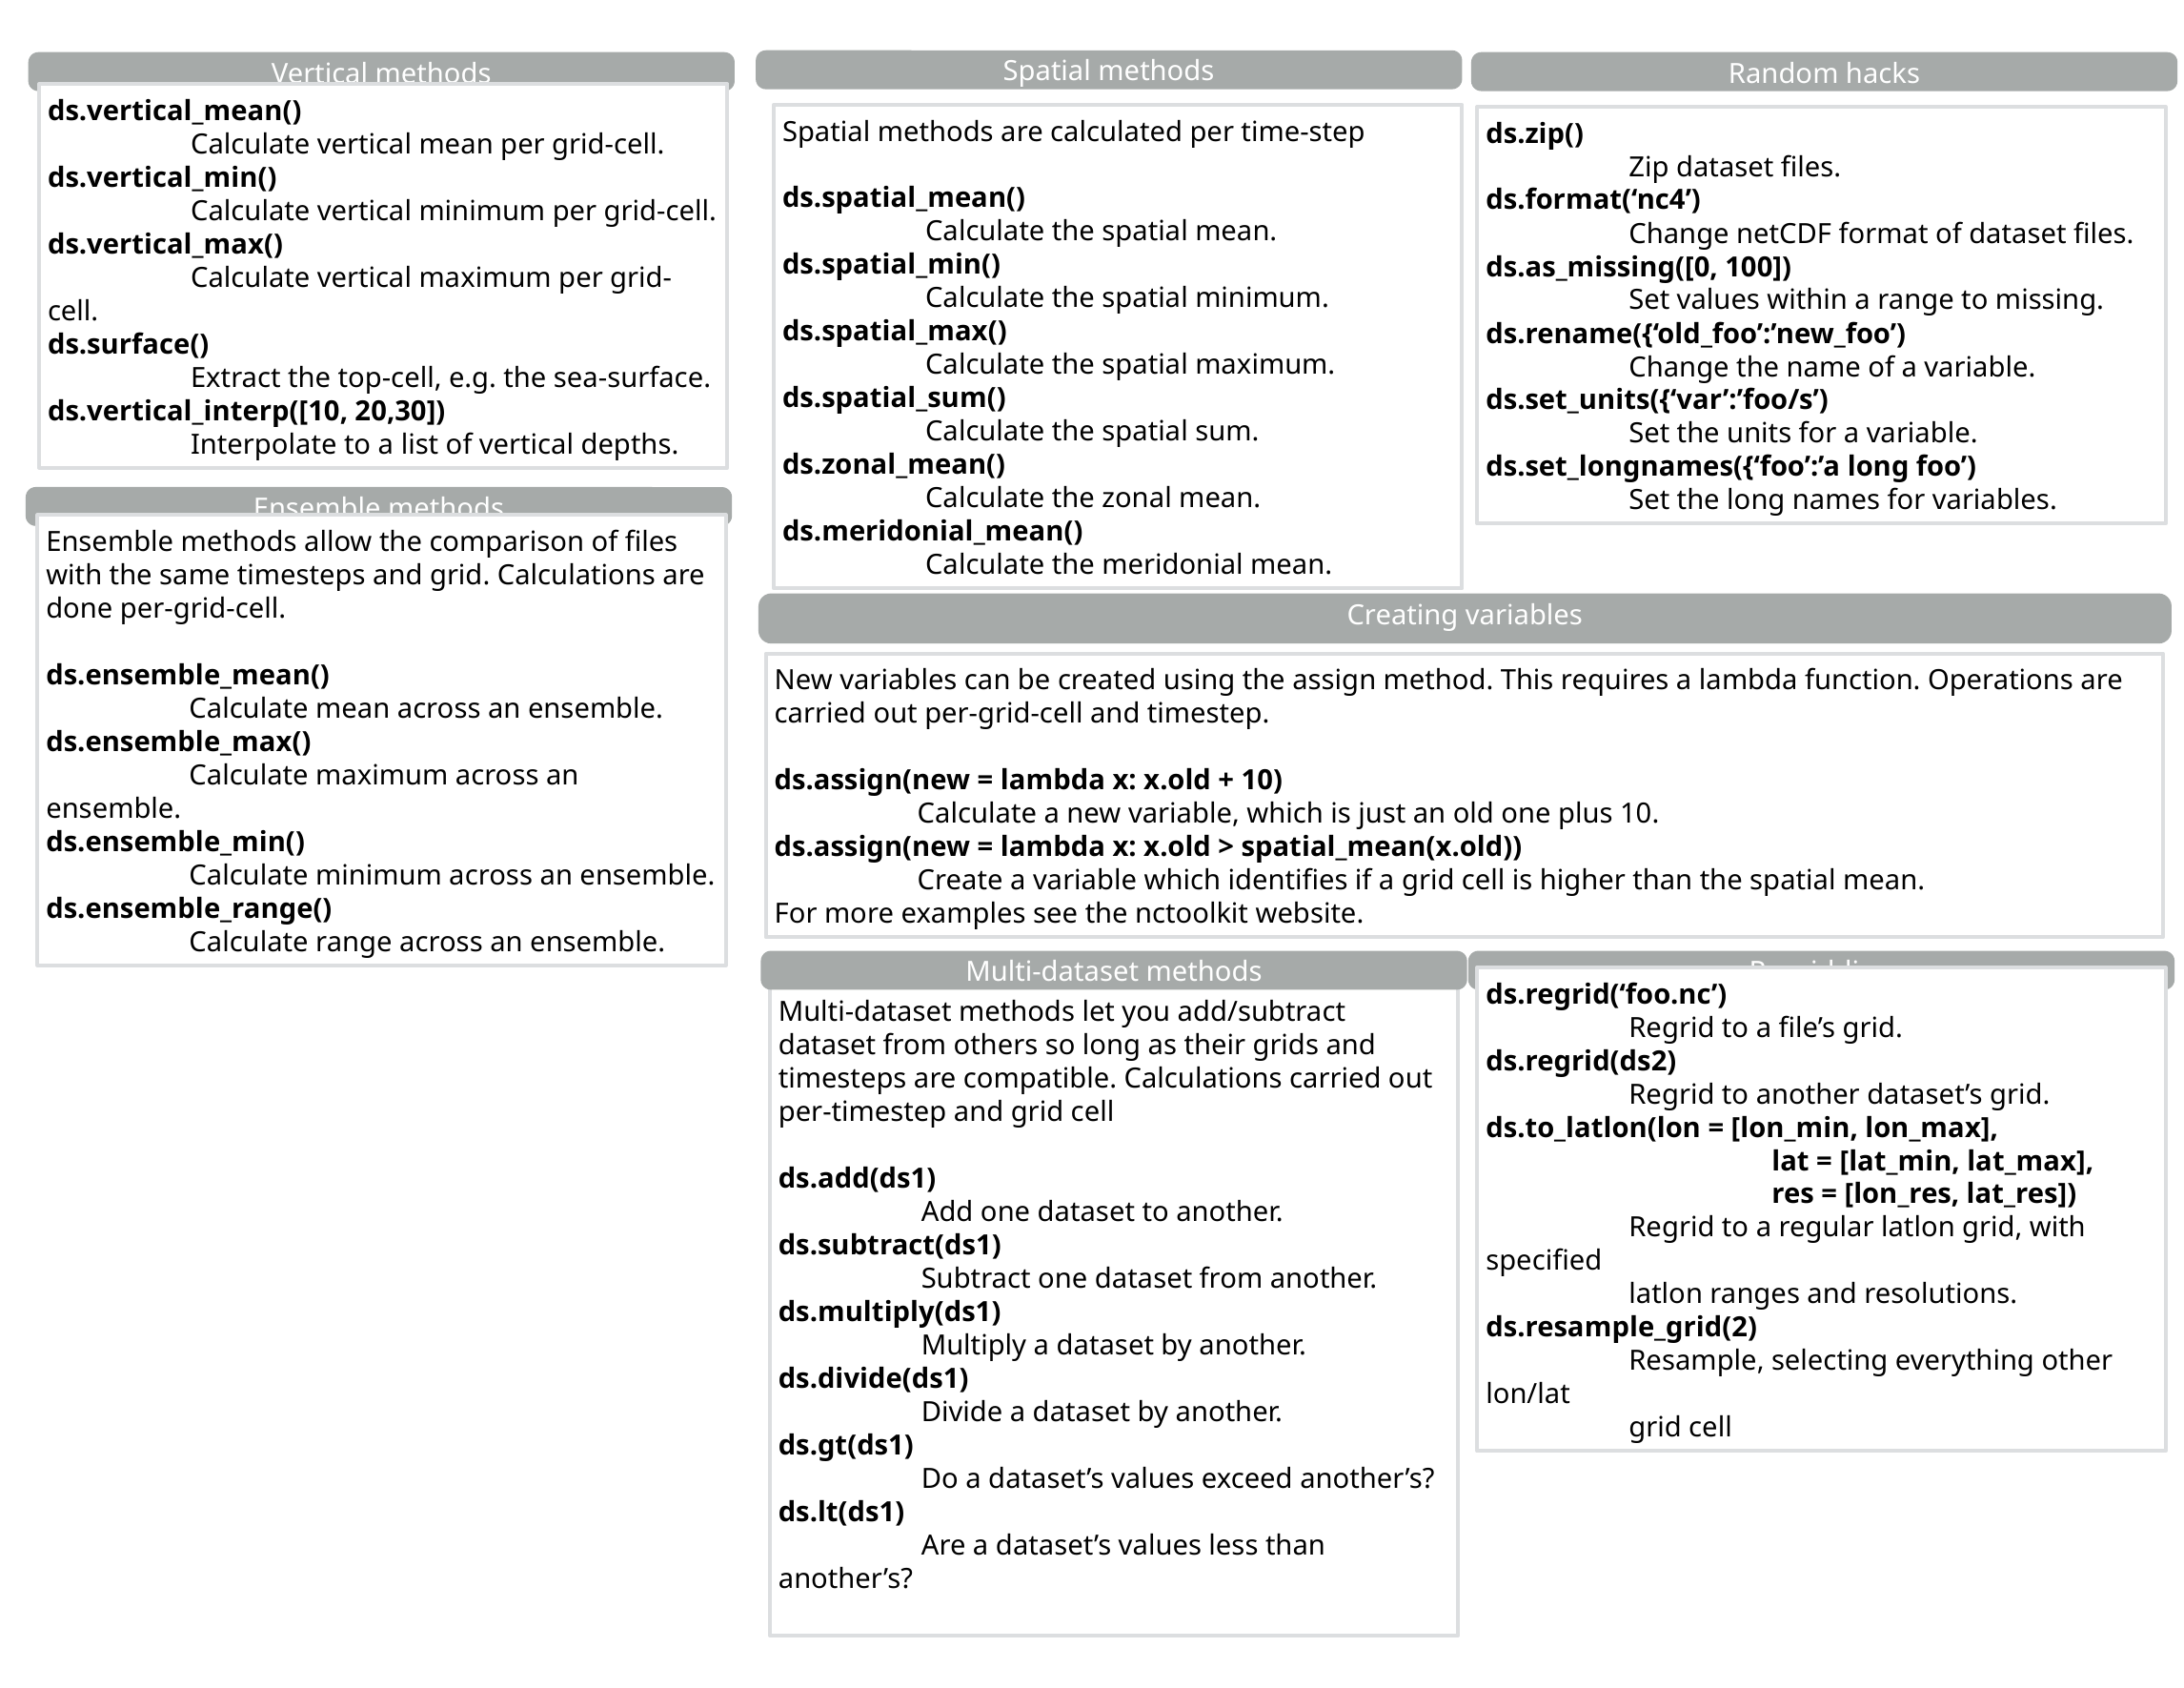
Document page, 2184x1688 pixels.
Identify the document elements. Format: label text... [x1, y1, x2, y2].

text_box Vertical methods [28, 51, 735, 92]
text_box Spatial methods are calculated per time-step ds.spatial_mean() Calculate the spatial mean. ds.spatial_min() Calculate the spatial minimum. ds.spatial_max() Calculate the spatial maximum. ds.spatial_sum() Calculate the spatial sum. ds.zonal_mean() Calculate the zonal mean. ds.meridonial_mean() Calculate the meridonial mean. [772, 103, 1464, 590]
text_box Multi-dataset methods [760, 950, 1467, 990]
text_box Ensemble methods [25, 486, 733, 526]
text_box Creating variables [758, 593, 2172, 644]
text_box ds.regrid(‘foo.nc’) Regrid to a file’s grid. ds.regrid(ds2) Regrid to another dataset’s grid. ds.to_latlon(lon = [lon_min, lon_max], lat = [lat_min, lat_max], res = [lon_res, lat_res]) Regrid to a regular latlon grid, with specified latlon ranges and resolutions. ds.resample_grid(2) Resample, selecting everything other lon/lat grid cell [1475, 966, 2168, 1453]
text_box Ensemble methods allow the comparison of files with the same timesteps and grid. Calculations are done per-grid-cell. ds.ensemble_mean() Calculate mean across an ensemble. ds.ensemble_max() Calculate maximum across an ensemble. ds.ensemble_min() Calculate minimum across an ensemble. ds.ensemble_range() Calculate range across an ensemble. [35, 513, 728, 967]
text_box Random hacks [1470, 51, 2178, 92]
text_box ds.vertical_mean() Calculate vertical mean per grid-cell. ds.vertical_min() Calculate vertical minimum per grid-cell. ds.vertical_max() Calculate vertical maximum per grid-cell. ds.surface() Extract the top-cell, e.g. the sea-surface. ds.vertical_interp([10, 20,30]) Interpolate to a list of vertical depths. [37, 82, 729, 470]
text_box ds.zip() Zip dataset files. ds.format(‘nc4’) Change netCDF format of dataset files. ds.as_missing([0, 100]) Set values within a range to missing. ds.rename({‘old_foo’:’new_foo’) Change the name of a variable. ds.set_units({‘var’:’foo/s’) Set the units for a variable. ds.set_longnames({‘foo’:’a long foo’) Set the long names for variables. [1475, 105, 2168, 525]
text_box Spatial methods [756, 50, 1463, 90]
text_box Regridding [1467, 950, 2175, 989]
text_box Multi-dataset methods let you add/subtract dataset from others so long as their grids and timesteps are compatible. Calculations carried out per-timestep and grid cell ds.add(ds1) Add one dataset to another. ds.subtract(ds1) Subtract one dataset from another. ds.multiply(ds1) Multiply a dataset by another. ds.divide(ds1) Divide a dataset by another. ds.gt(ds1) Do a dataset’s values exceed another’s? ds.lt(ds1) Are a dataset’s values less than another’s? [768, 990, 1460, 1637]
text_box New variables can be created using the assign method. This requires a lambda function. Operations are carried out per-grid-cell and timestep. ds.assign(new = lambda x: x.old + 10) Calculate a new variable, which is just an old one plus 10. ds.assign(new = lambda x: x.old > spatial_mean(x.old)) Create a variable which identifies if a grid cell is higher than the spatial mean. For more examples see the nctoolkit website. [764, 652, 2165, 939]
